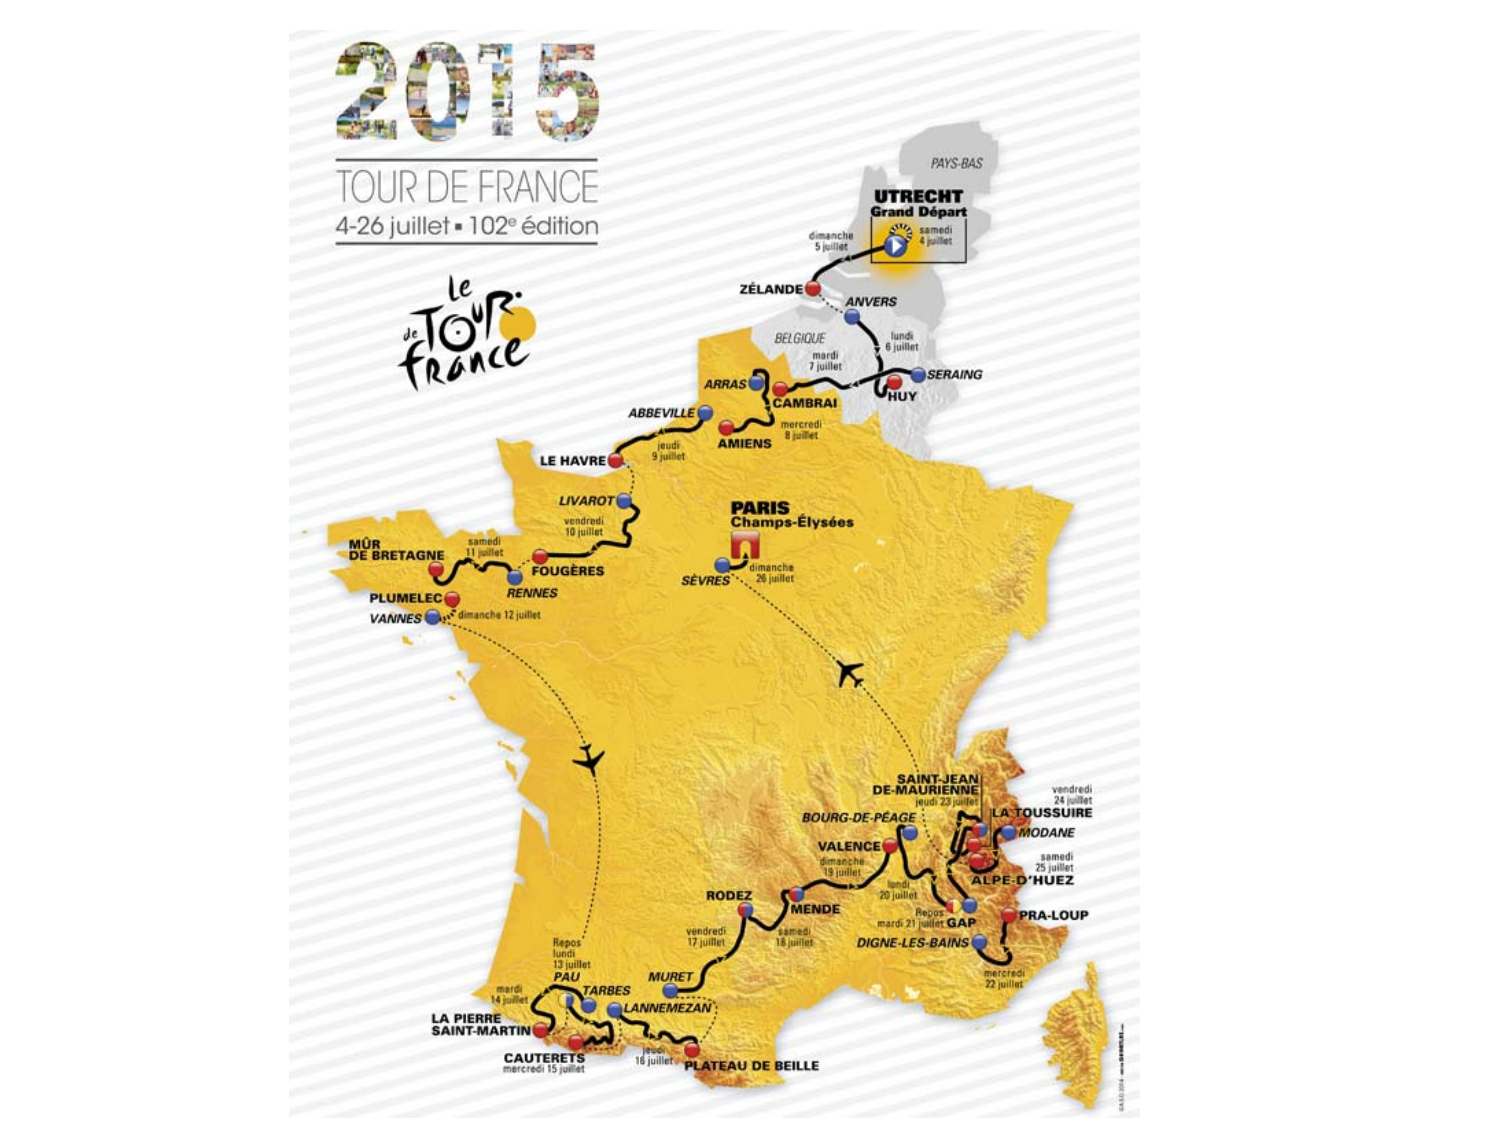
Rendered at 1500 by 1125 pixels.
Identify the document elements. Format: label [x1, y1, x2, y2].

picture [288, 30, 1140, 1118]
